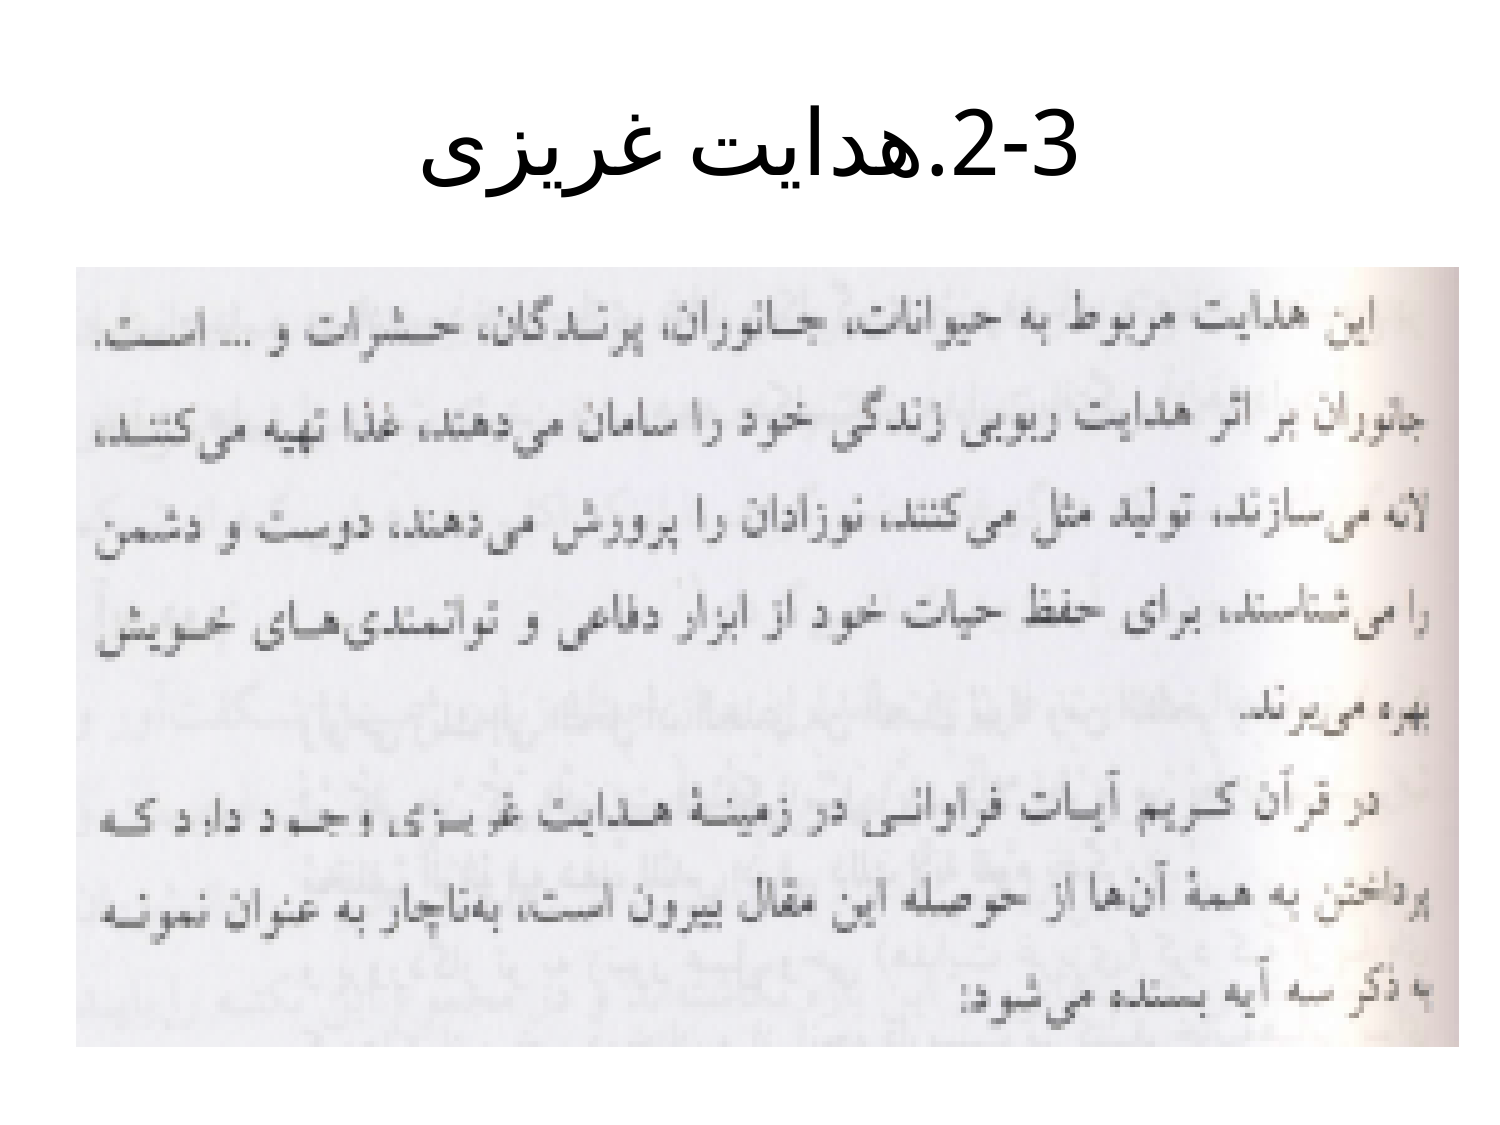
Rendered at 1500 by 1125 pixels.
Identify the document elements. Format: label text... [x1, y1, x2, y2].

title 2-3.هدایت غریزی [75, 45, 1425, 233]
picture [76, 266, 1459, 1047]
